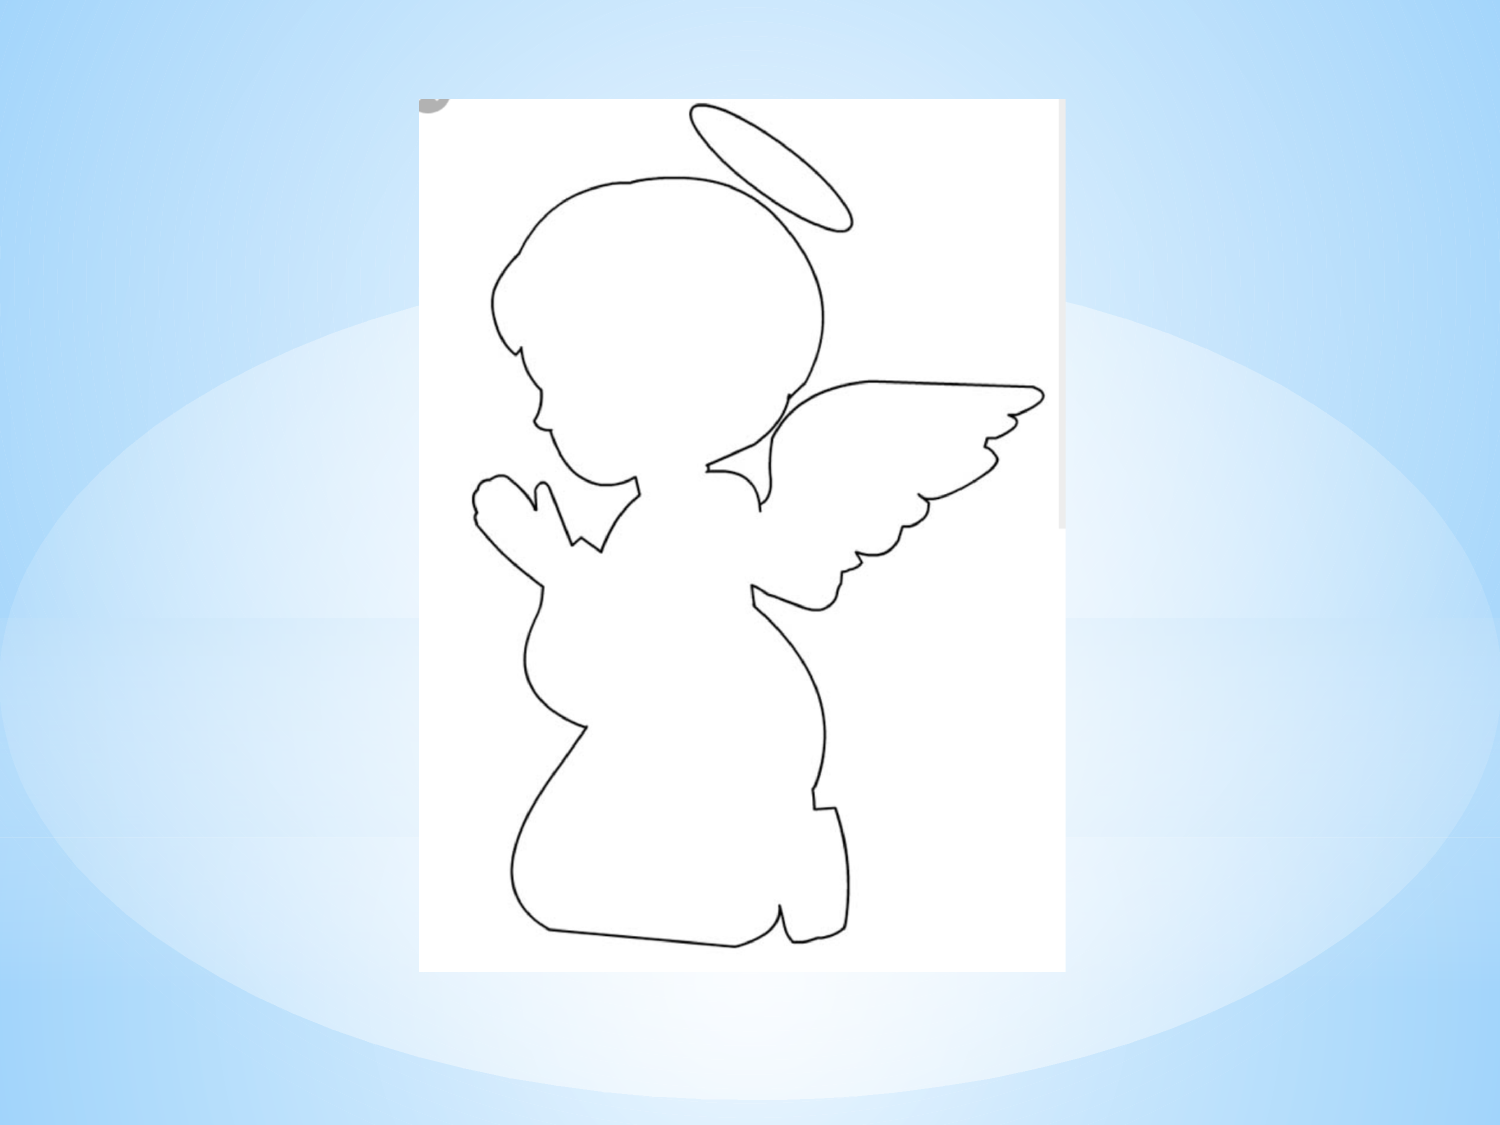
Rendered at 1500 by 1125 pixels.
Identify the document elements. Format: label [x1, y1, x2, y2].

picture [418, 99, 1066, 972]
